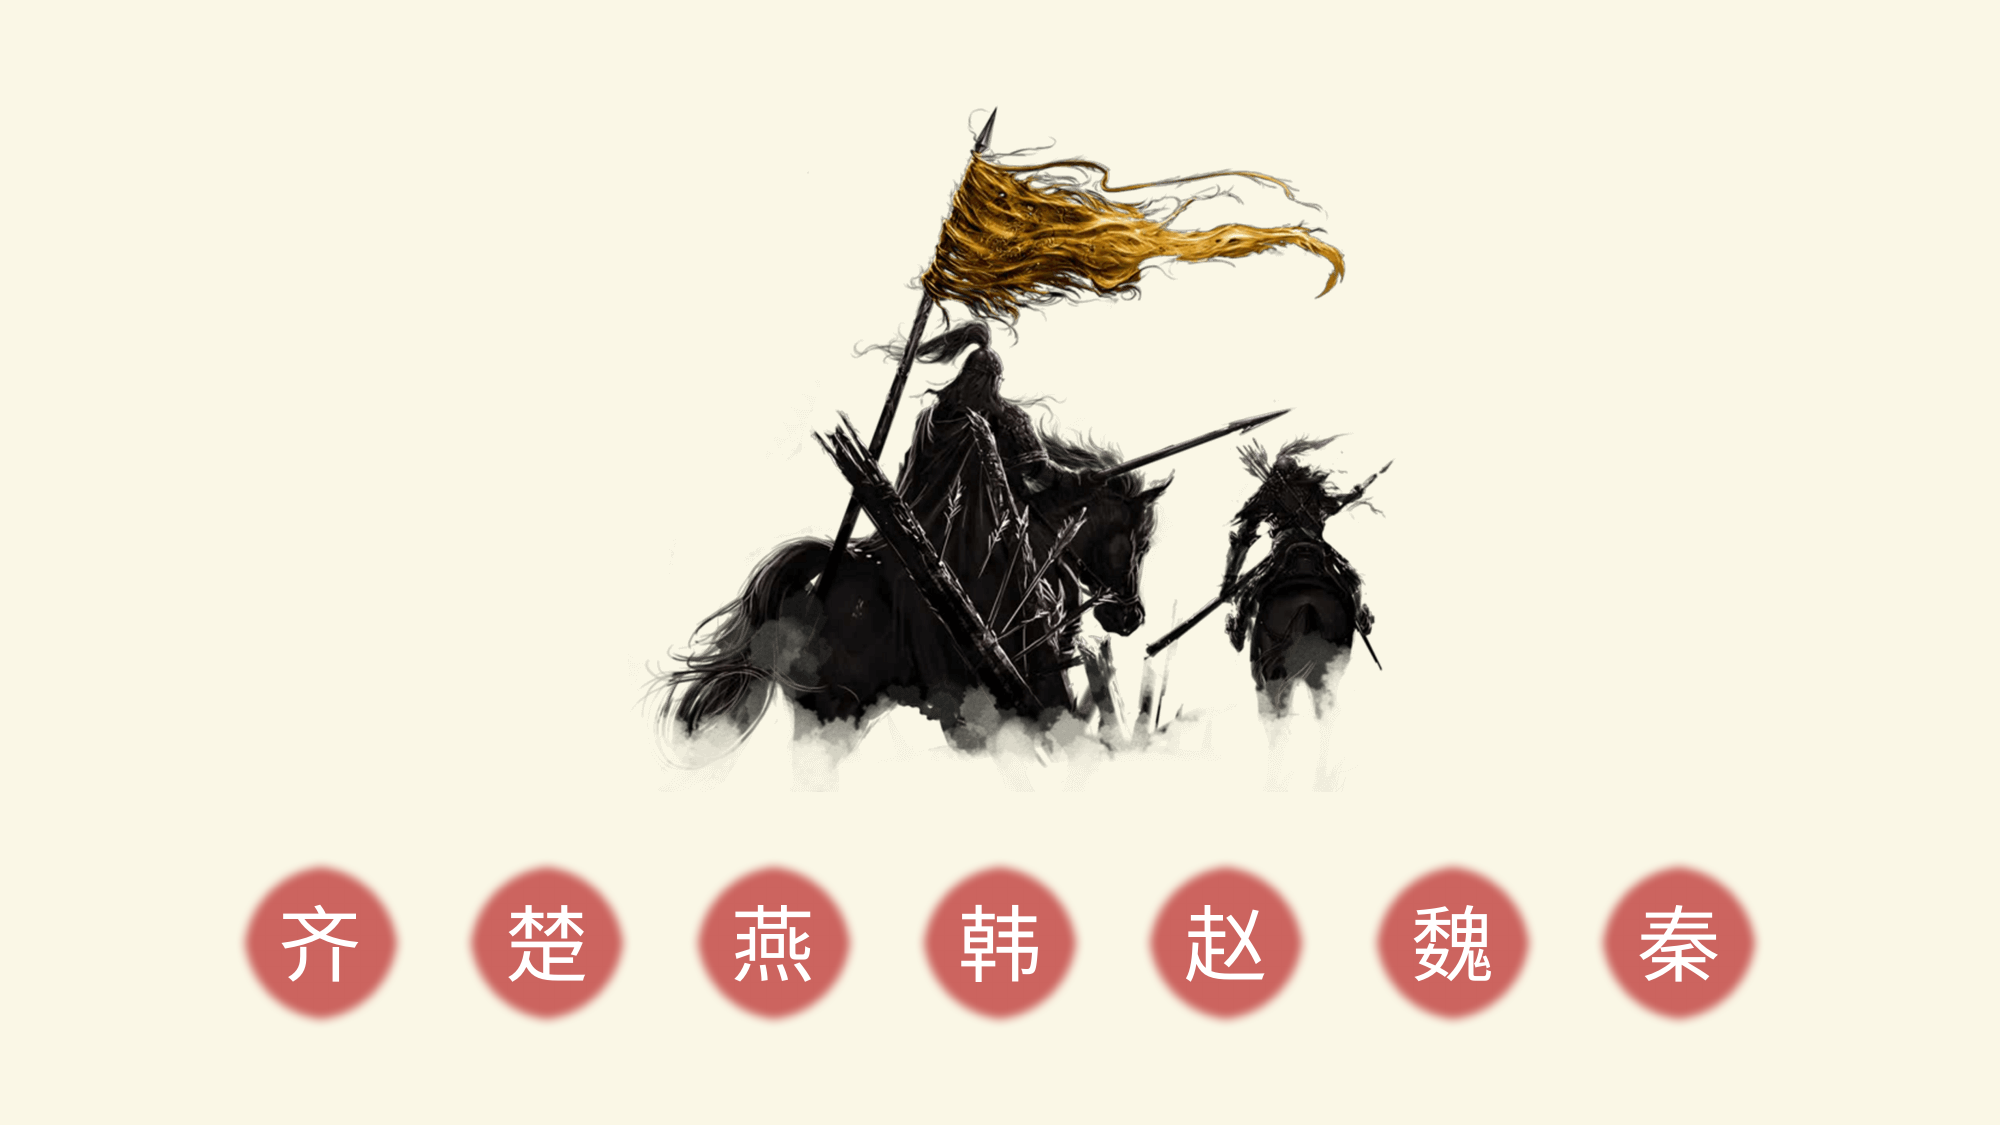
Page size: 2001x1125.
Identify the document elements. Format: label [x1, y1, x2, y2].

text_box [1139, 856, 1313, 1030]
text_box [460, 856, 634, 1030]
text_box [1592, 856, 1766, 1030]
text_box [913, 856, 1087, 1030]
picture [318, 96, 1682, 792]
text_box [687, 856, 860, 1030]
text_box [1366, 856, 1540, 1030]
text_box [234, 856, 408, 1030]
